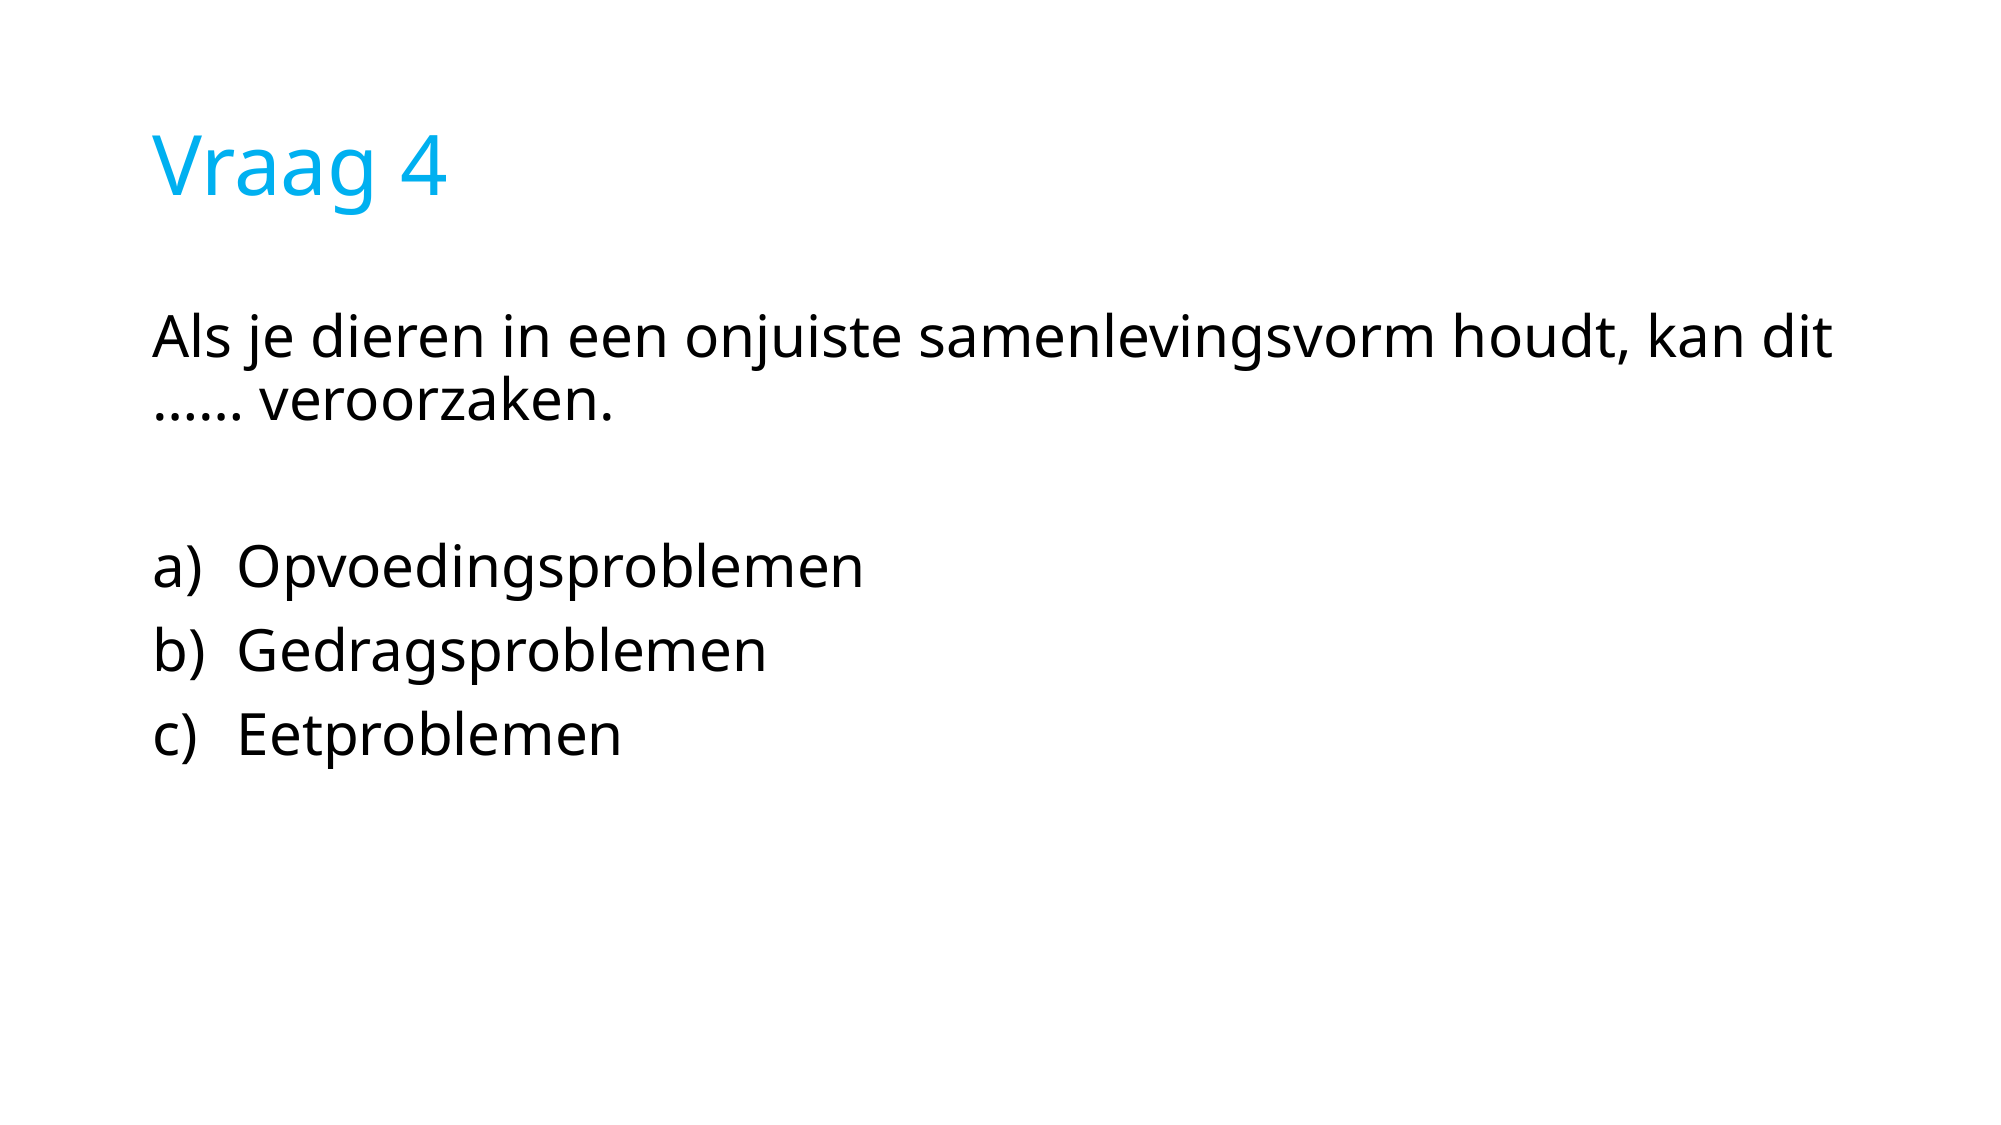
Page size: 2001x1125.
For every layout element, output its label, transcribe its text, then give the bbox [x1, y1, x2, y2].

title Vraag 4 [137, 59, 1863, 278]
list Als je dieren in een onjuiste samenlevingsvorm houdt, kan dit …… veroorzaken. Opvoedingsproblemen Gedragsproblemen Eetproblemen [137, 299, 1863, 1014]
